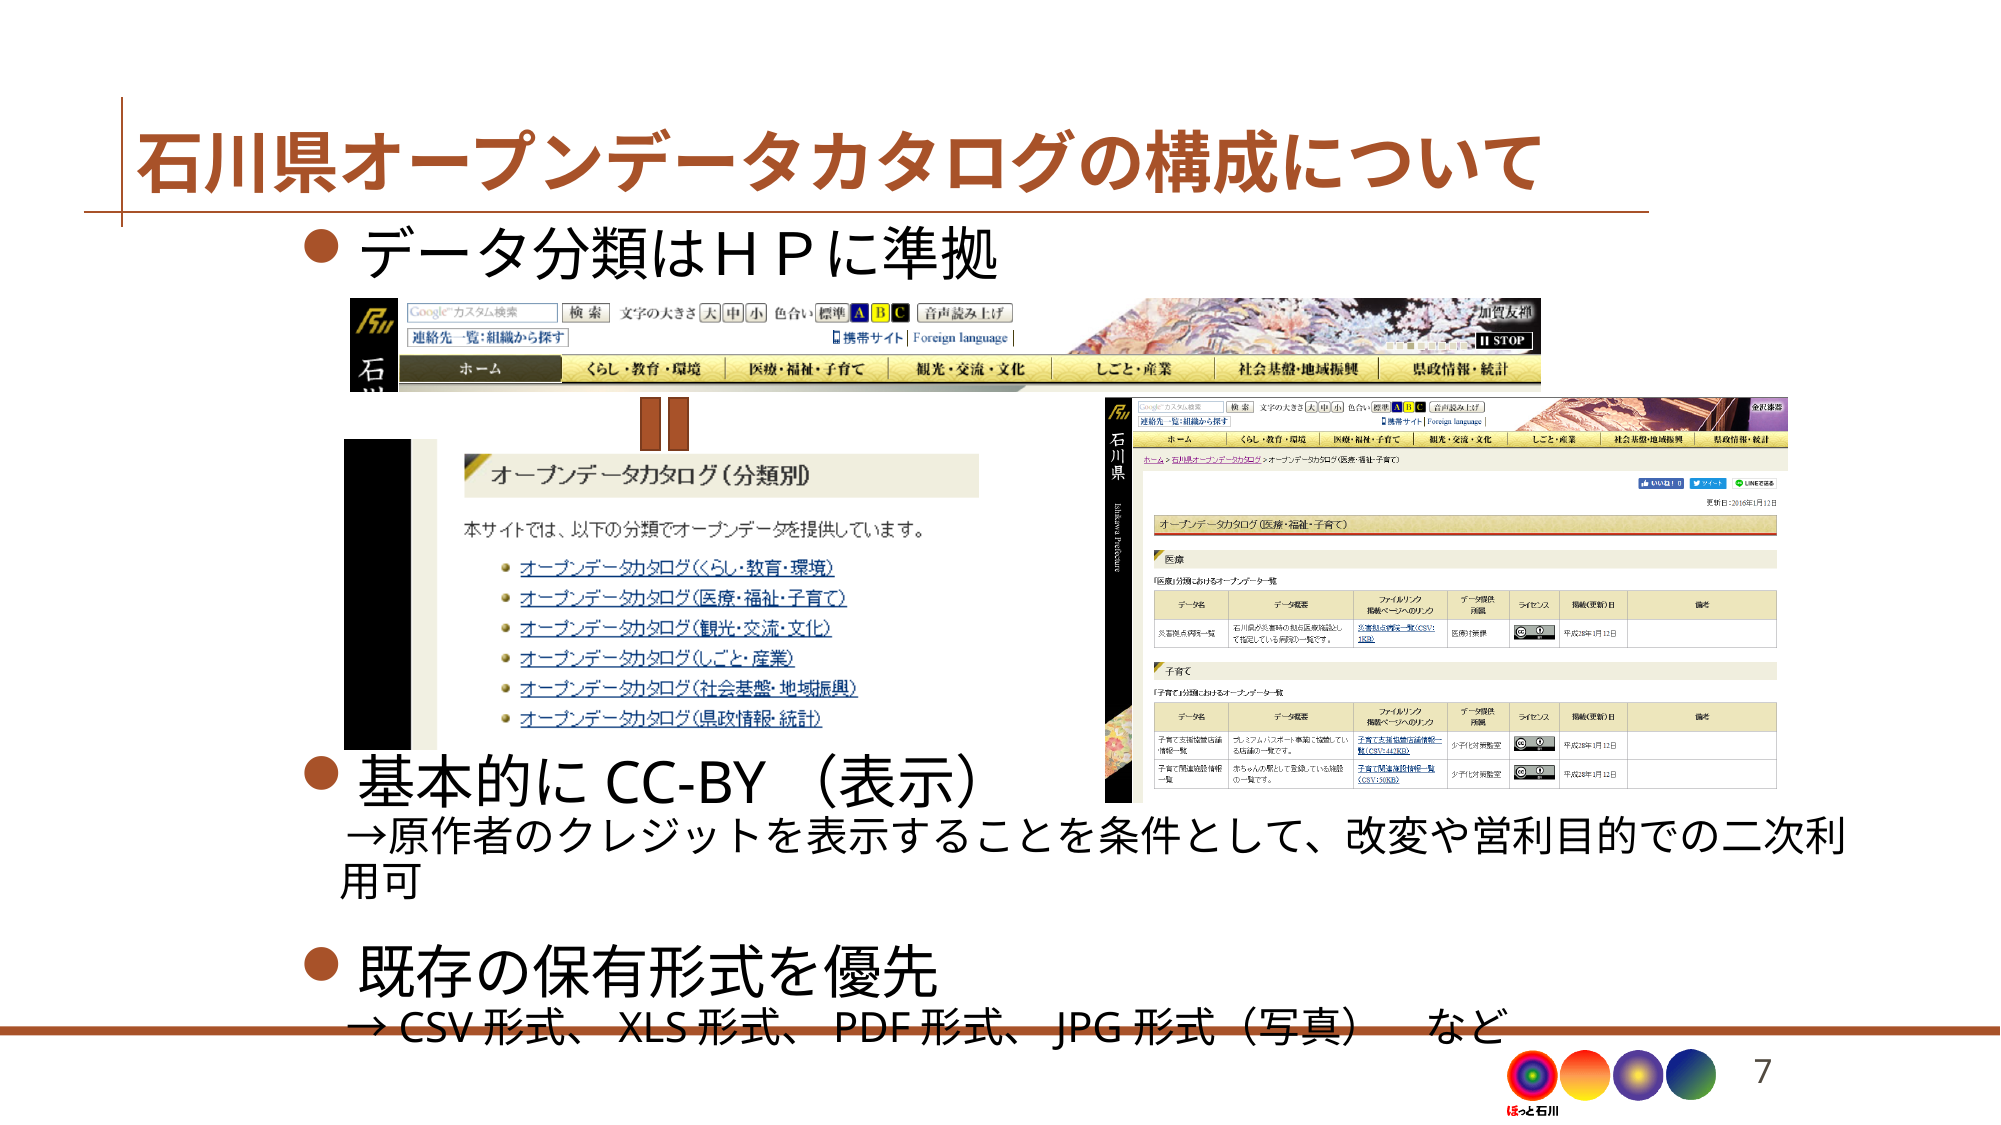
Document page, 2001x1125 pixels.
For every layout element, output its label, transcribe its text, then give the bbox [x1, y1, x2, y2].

picture [1105, 397, 1788, 803]
picture [1507, 1049, 1716, 1116]
list データ分類はＨＰに準拠 基本的にCC-BY（表示） →原作者のクレジットを表示することを条件として、改変や営利目的での二次利用可 既存の保有形式を優先 →CSV形式、XLS形式、PDF形式、JPG形式（写真） など [251, 218, 1868, 1015]
title 石川県オープンデータカタログの構成について [121, 62, 1644, 211]
picture [344, 439, 979, 750]
text_box [640, 397, 661, 439]
slide_number 6 [1672, 1053, 1788, 1093]
text_box [668, 397, 689, 439]
picture [350, 298, 1541, 392]
